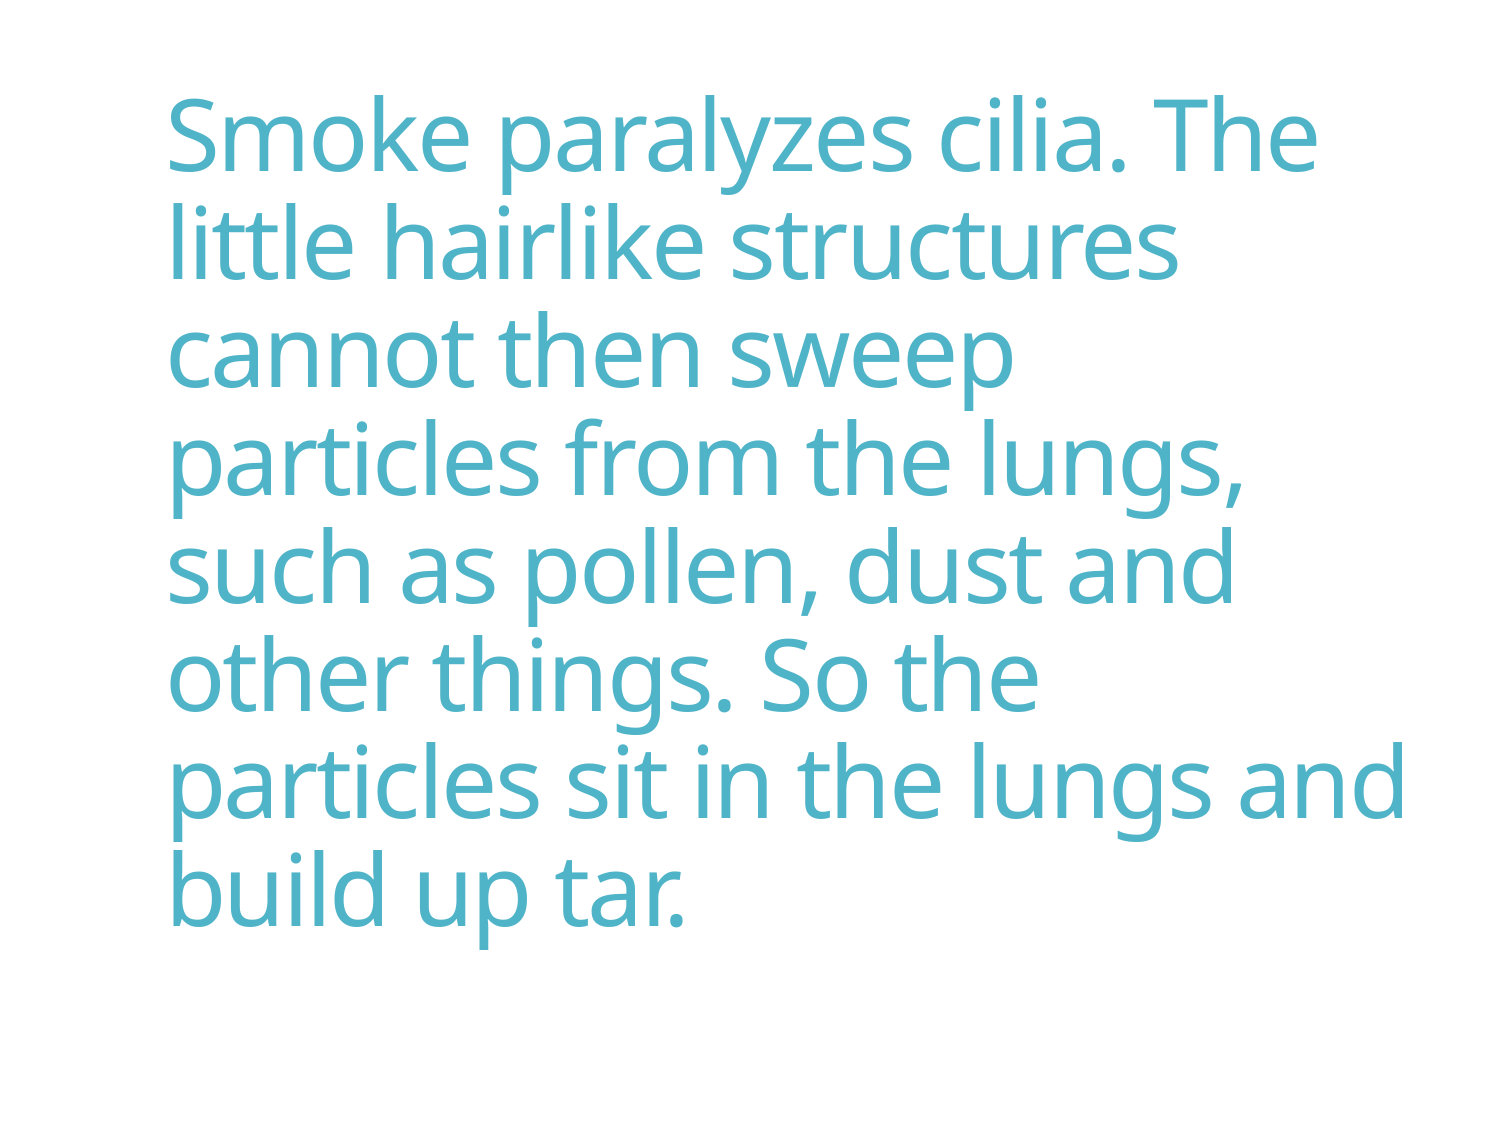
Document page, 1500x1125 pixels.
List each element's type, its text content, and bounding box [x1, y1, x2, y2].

title Smoke paralyzes cilia. The little hairlike structures cannot then sweep particles from the lungs, such as pollen, dust and other things. So the particles sit in the lungs and build up tar. [150, 83, 1425, 950]
